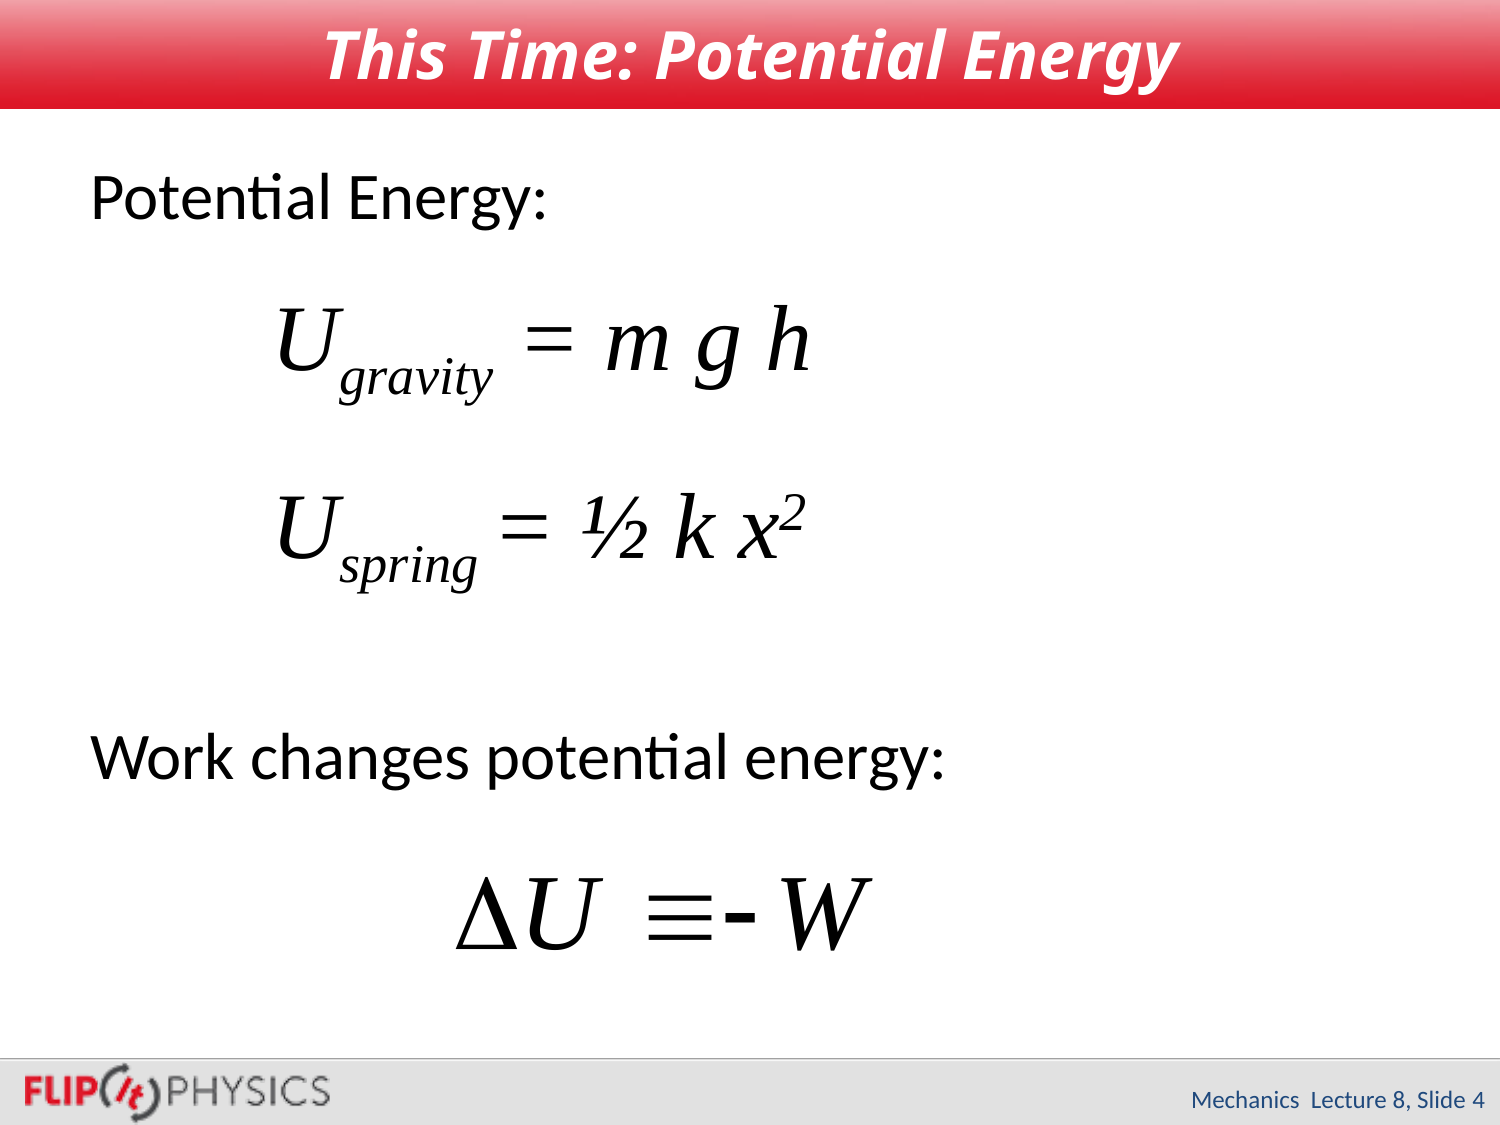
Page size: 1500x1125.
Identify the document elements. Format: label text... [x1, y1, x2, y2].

title This Time: Potential Energy [75, 15, 1425, 91]
list Potential Energy: Work changes potential energy: [75, 145, 1425, 1005]
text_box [437, 850, 900, 977]
picture [0, 1058, 1500, 1125]
text_box Ugravity = m g h Uspring = ½ k x2 [257, 269, 1470, 601]
slide_number Mechanics Lecture 8, Slide 4 [1100, 1071, 1500, 1125]
picture [0, 0, 1500, 109]
